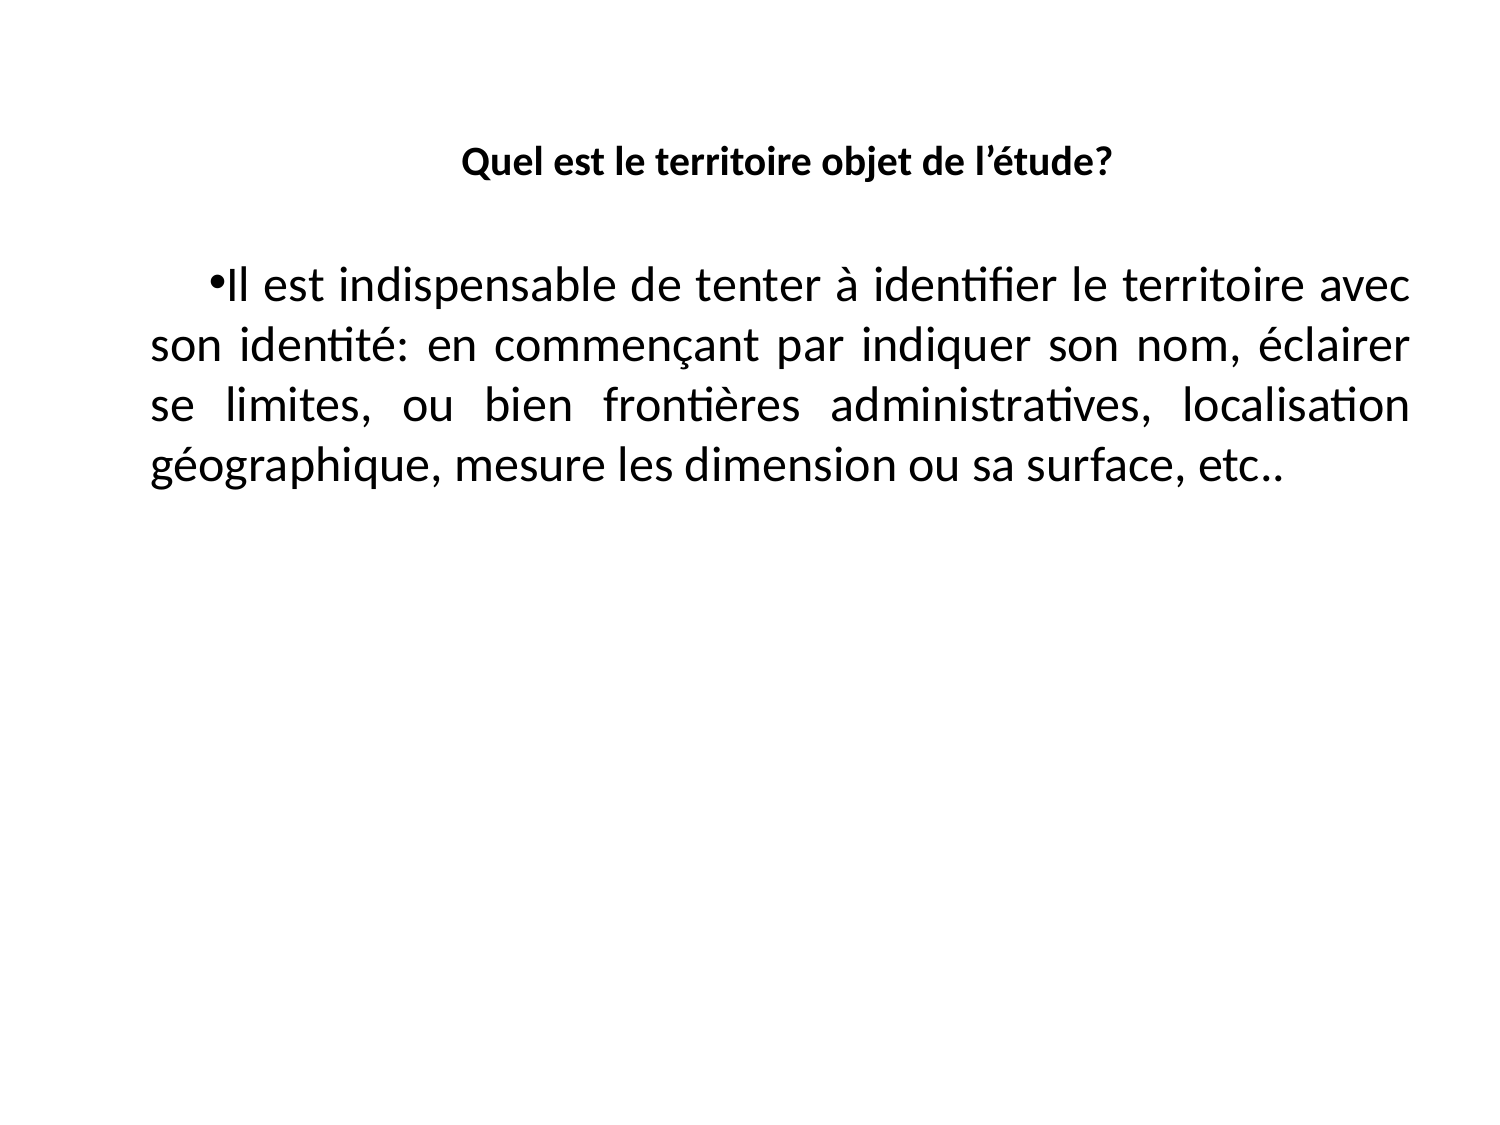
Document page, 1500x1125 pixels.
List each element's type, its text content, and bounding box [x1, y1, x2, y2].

title Quel est le territoire objet de l’étude? [88, 101, 1439, 216]
list Il est indispensable de tenter à identifier le territoire avec son identité: en commençant par indiquer son nom, éclairer se limites, ou bien frontières administratives, localisation géographique, mesure les dimension ou sa surface, etc.. [135, 243, 1427, 986]
